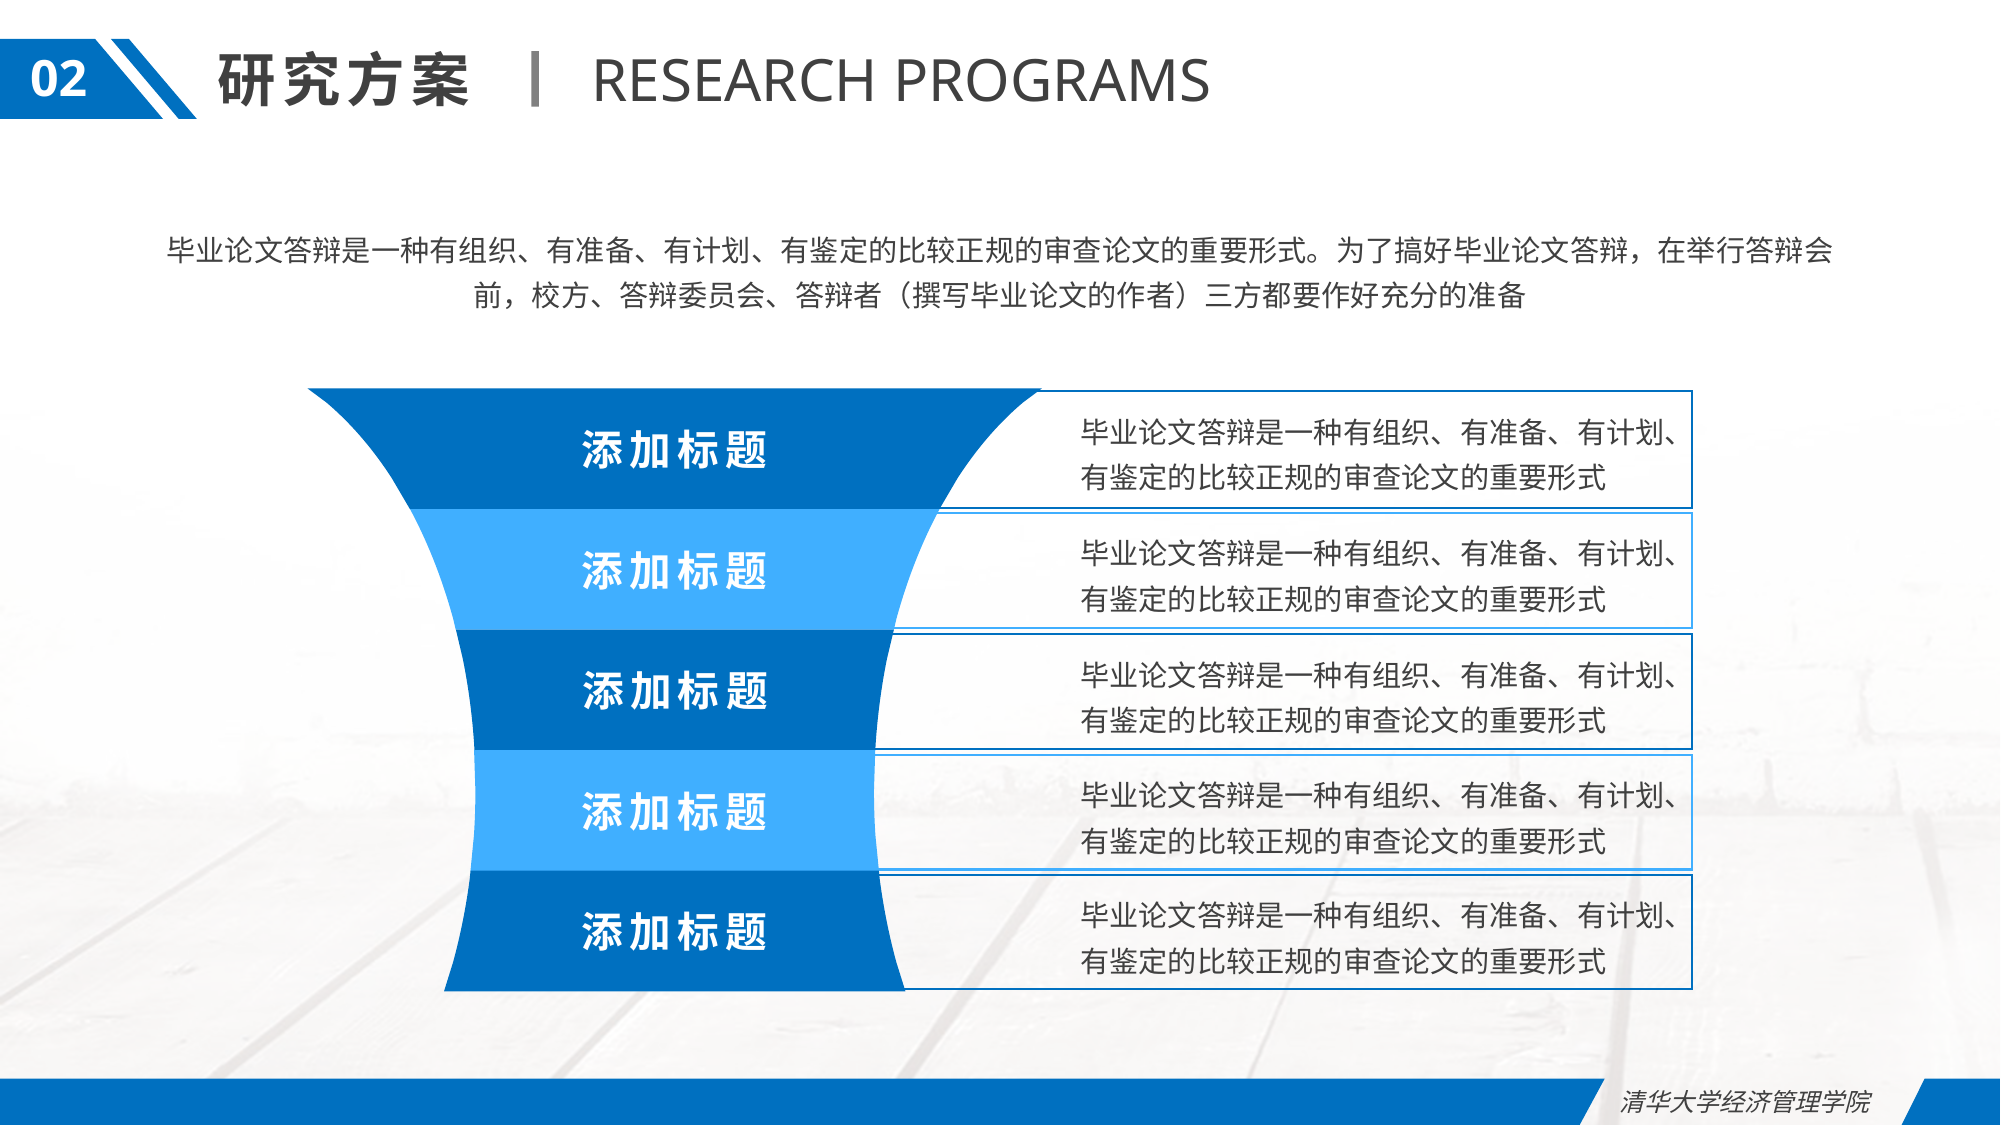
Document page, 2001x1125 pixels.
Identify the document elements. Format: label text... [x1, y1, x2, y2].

text_box 毕业论文答辩是一种有组织、有准备、有计划、有鉴定的比较正规的审查论文的重要形式 [896, 512, 1693, 629]
text_box 添加标题 [469, 749, 880, 869]
text_box 毕业论文答辩是一种有组织、有准备、有计划、有鉴定的比较正规的审查论文的重要形式 [942, 390, 1693, 509]
text_box 添加标题 [454, 628, 896, 749]
picture [0, 0, 2001, 1125]
text_box 添加标题 [408, 508, 942, 628]
text_box 毕业论文答辩是一种有组织、有准备、有计划、有鉴定的比较正规的审查论文的重要形式。为了搞好毕业论文答辩，在举行答辩会前，校方、答辩委员会、答辩者（撰写毕业论文的作者）三方都要作好充分的准备 [143, 214, 1857, 320]
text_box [0, 38, 197, 119]
text_box 毕业论文答辩是一种有组织、有准备、有计划、有鉴定的比较正规的审查论文的重要形式 [875, 754, 1693, 871]
text_box [530, 50, 540, 108]
text_box 研究方案 [203, 36, 498, 121]
text_box RESEARCH PROGRAMS [576, 36, 1227, 121]
text_box 添加标题 [304, 387, 1045, 508]
text_box 毕业论文答辩是一种有组织、有准备、有计划、有鉴定的比较正规的审查论文的重要形式 [877, 633, 1693, 750]
text_box 添加标题 [442, 869, 907, 993]
text_box 毕业论文答辩是一种有组织、有准备、有计划、有鉴定的比较正规的审查论文的重要形式 [881, 874, 1693, 990]
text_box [0, 1078, 2000, 1125]
